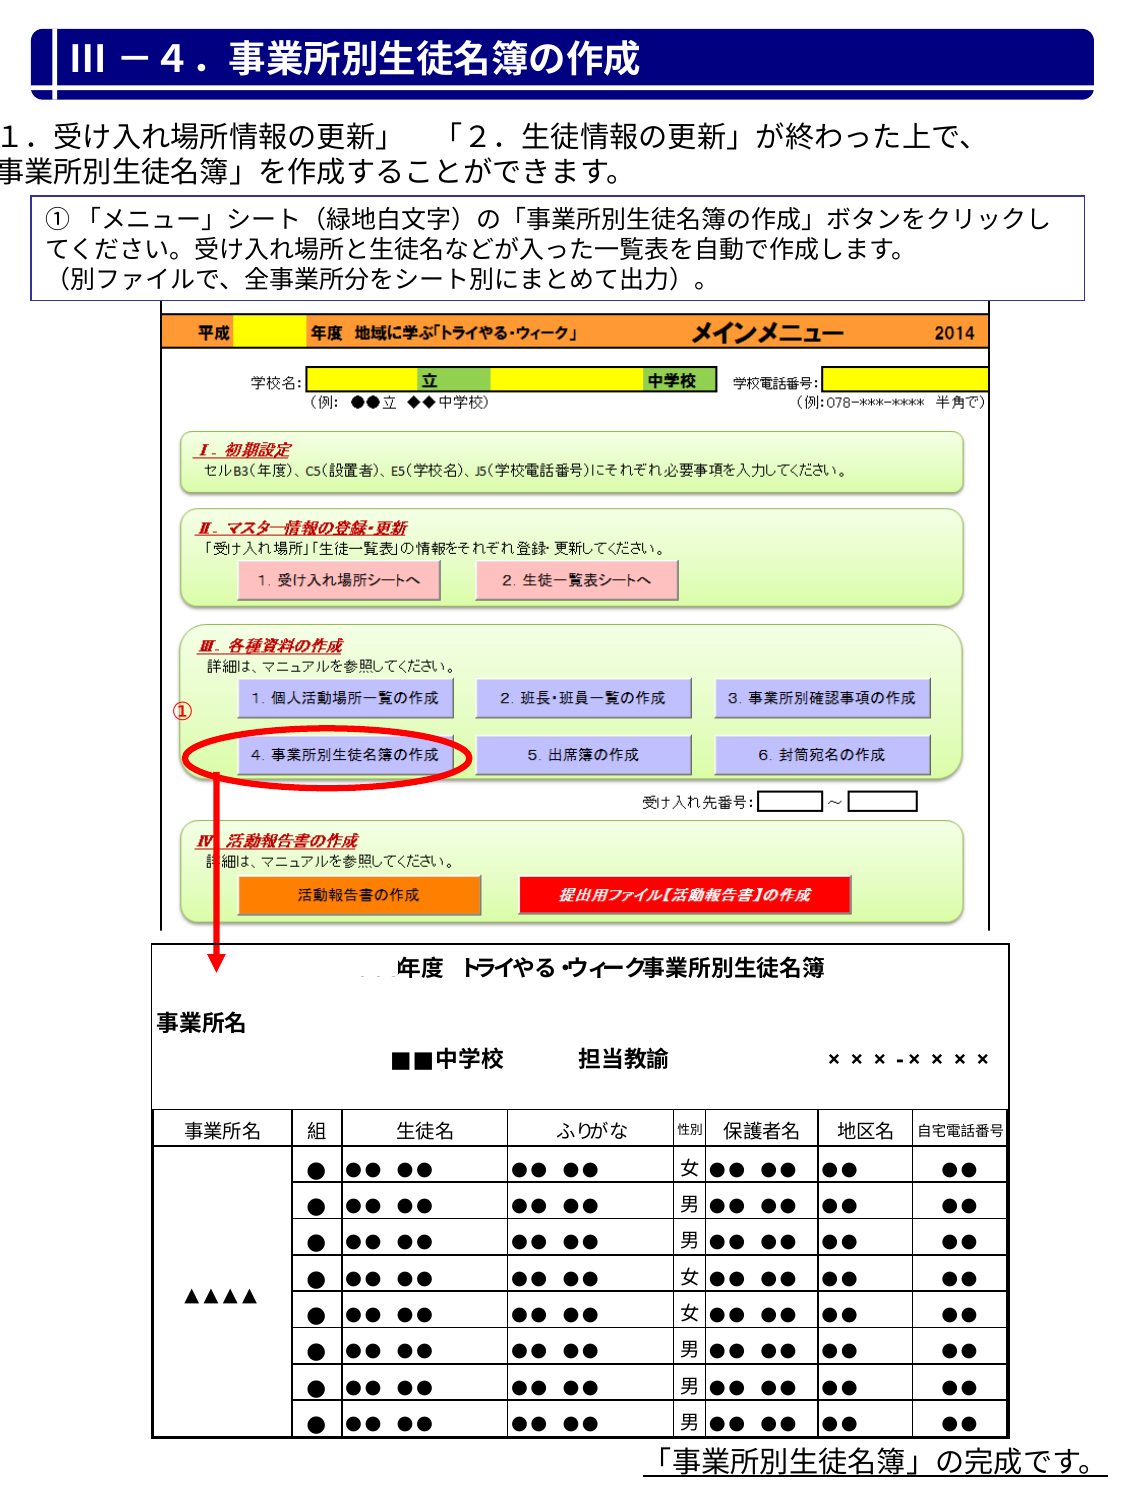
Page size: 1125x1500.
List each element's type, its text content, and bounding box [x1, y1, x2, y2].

text_box [30, 28, 54, 87]
text_box [657, 28, 1094, 87]
text_box [92, 930, 628, 1455]
text_box Ⅲ－４．事業所別生徒名簿の作成 [54, 27, 657, 88]
text_box [55, 88, 1094, 100]
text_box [151, 944, 1009, 1438]
picture [161, 300, 989, 944]
text_box ①「メニュー」シート（緑地白文字）の「事業所別生徒名簿の作成」ボタンをクリックしてください。受け入れ場所と生徒名などが入った一覧表を自動で作成します。 （別ファイルで、全事業所分をシート別にまとめて出力）。 [30, 195, 1085, 301]
text_box [30, 88, 54, 100]
text_box 「事業所別生徒名簿」の完成です。 [628, 1436, 1123, 1487]
text_box [994, 930, 1094, 1436]
text_box 「１．受け入れ場所情報の更新」 「２．生徒情報の更新」が終わった上で、 「事業所別生徒名簿」を作成することができます。 [0, 110, 1004, 196]
